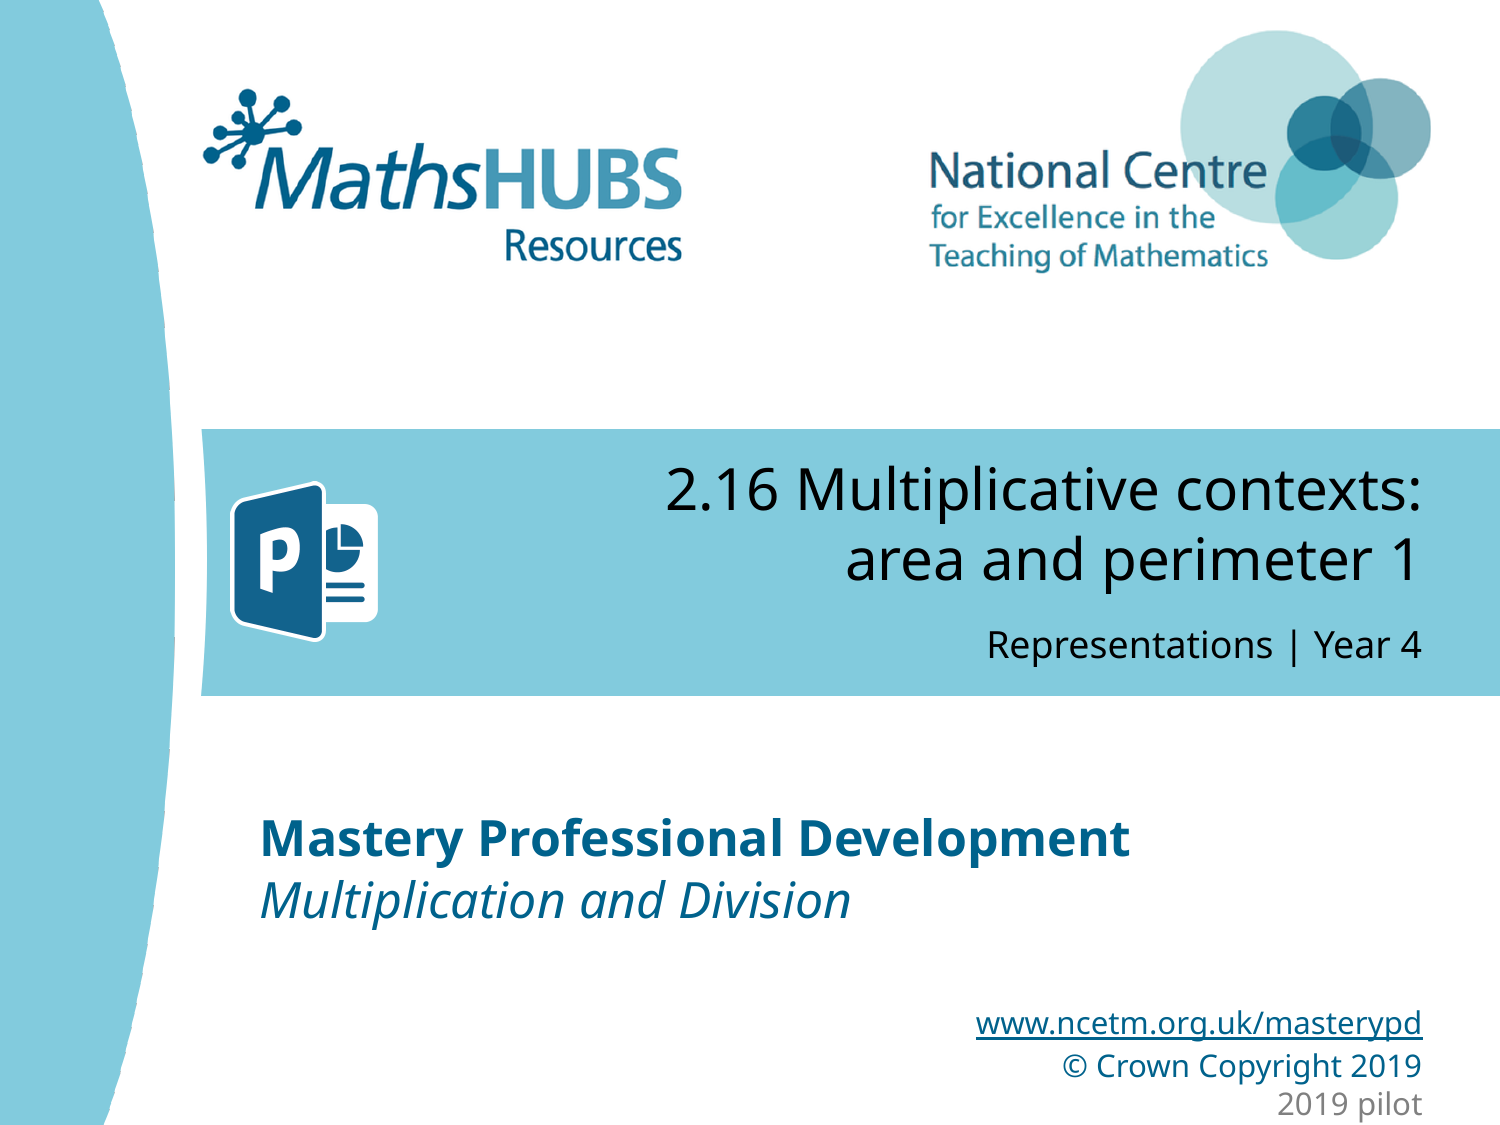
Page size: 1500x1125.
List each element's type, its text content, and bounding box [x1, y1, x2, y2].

picture [178, 429, 1500, 696]
title 2.16 Multiplicative contexts: area and perimeter 1 [407, 459, 1438, 585]
picture [0, 0, 175, 1125]
subtitle Representations | Year 4 [407, 614, 1438, 673]
picture [200, 85, 688, 274]
list Multiplication and Division [244, 860, 1161, 945]
picture [927, 29, 1431, 274]
